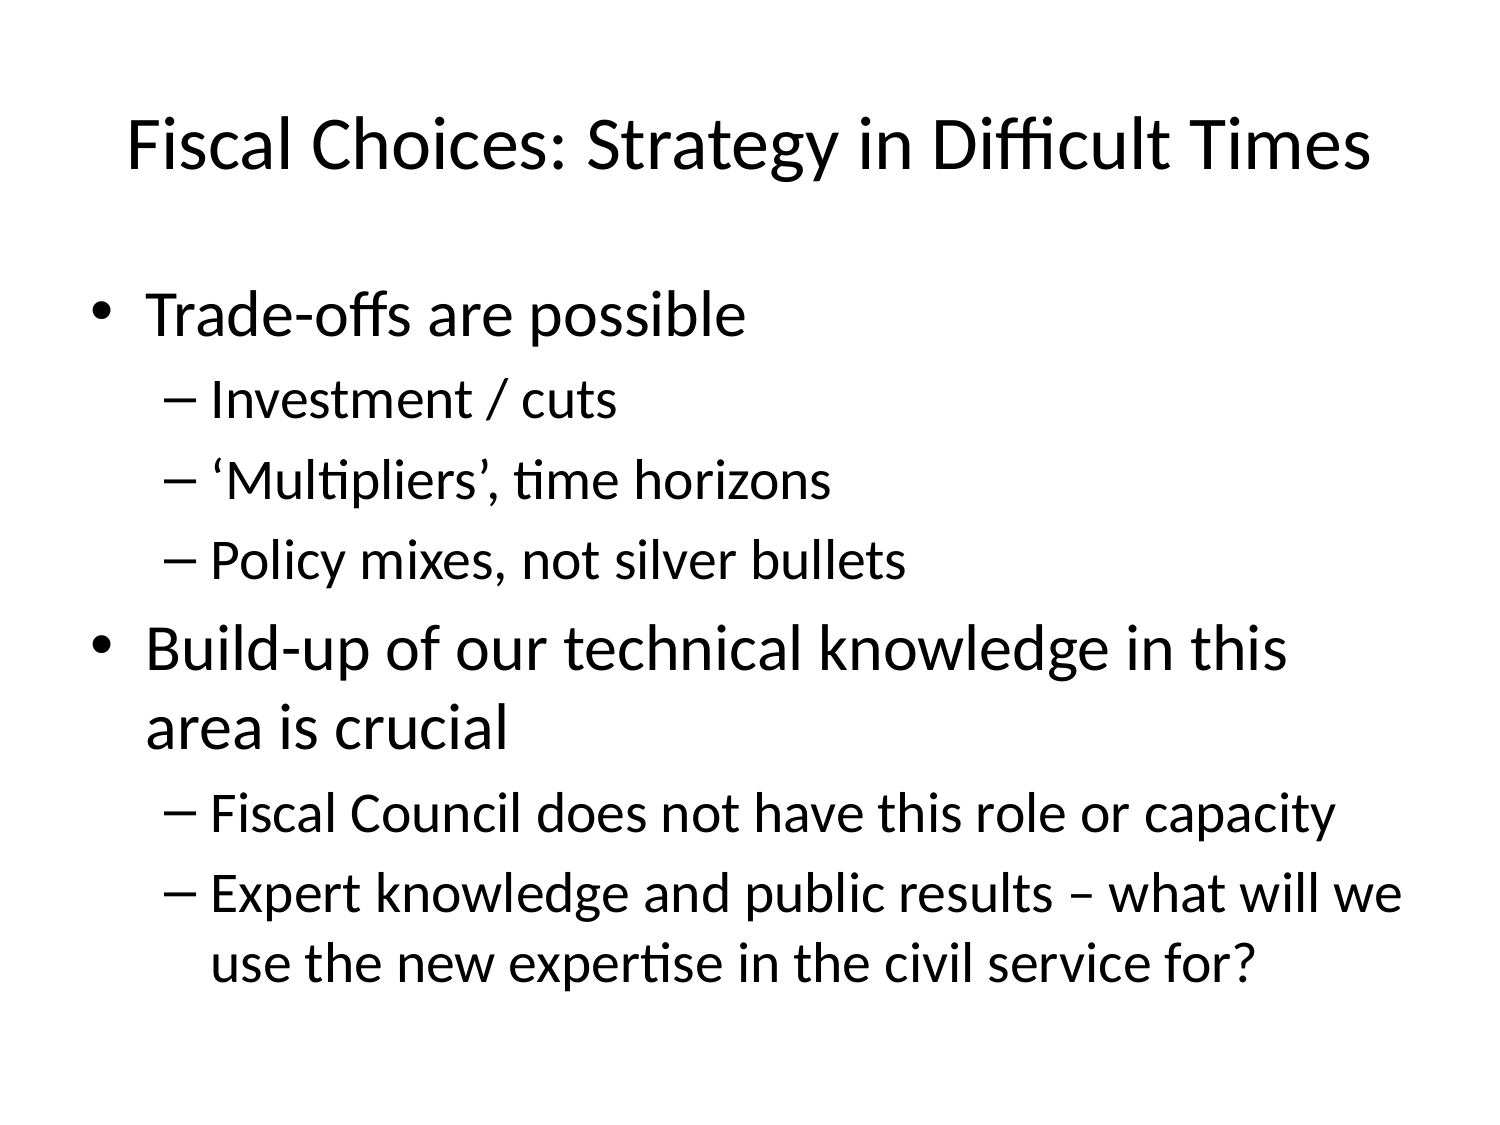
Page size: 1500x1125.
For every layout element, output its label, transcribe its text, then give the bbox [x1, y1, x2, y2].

title Fiscal Choices: Strategy in Difficult Times [75, 45, 1425, 233]
list Trade-offs are possible Investment / cuts ‘Multipliers’, time horizons Policy mixes, not silver bullets Build-up of our technical knowledge in this area is crucial Fiscal Council does not have this role or capacity Expert knowledge and public results – what will we use the new expertise in the civil service for? [75, 262, 1425, 1005]
